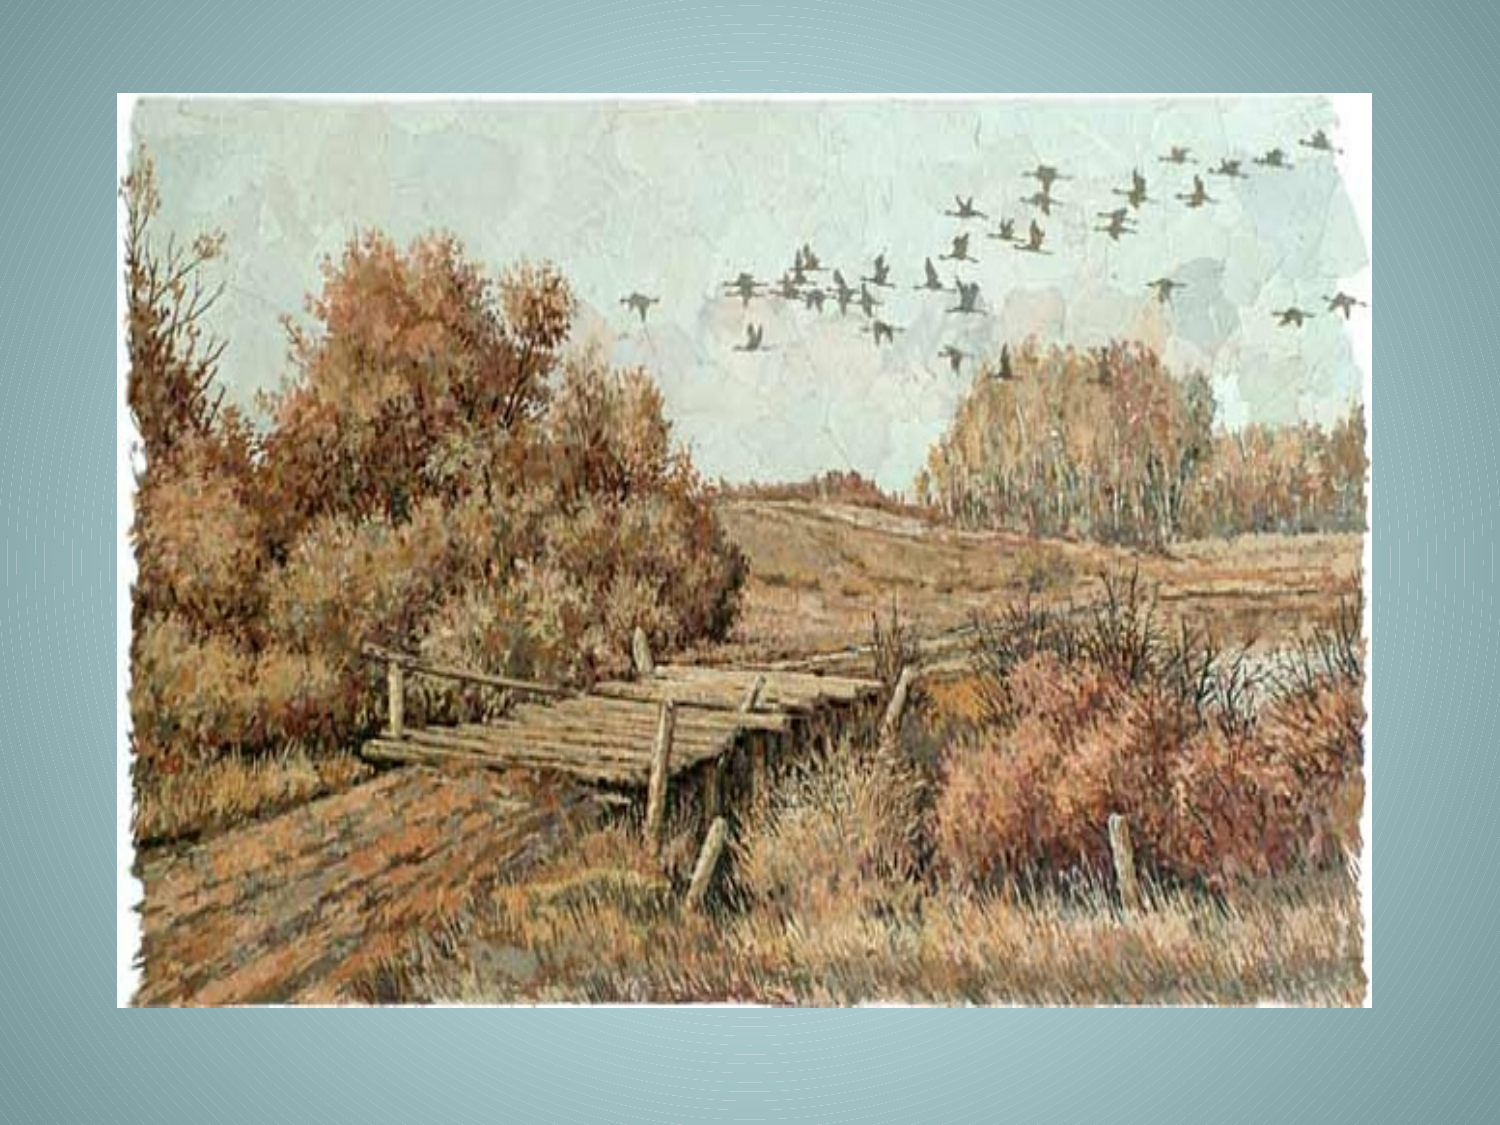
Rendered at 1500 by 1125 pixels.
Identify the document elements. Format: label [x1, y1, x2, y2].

picture [116, 93, 1372, 1008]
